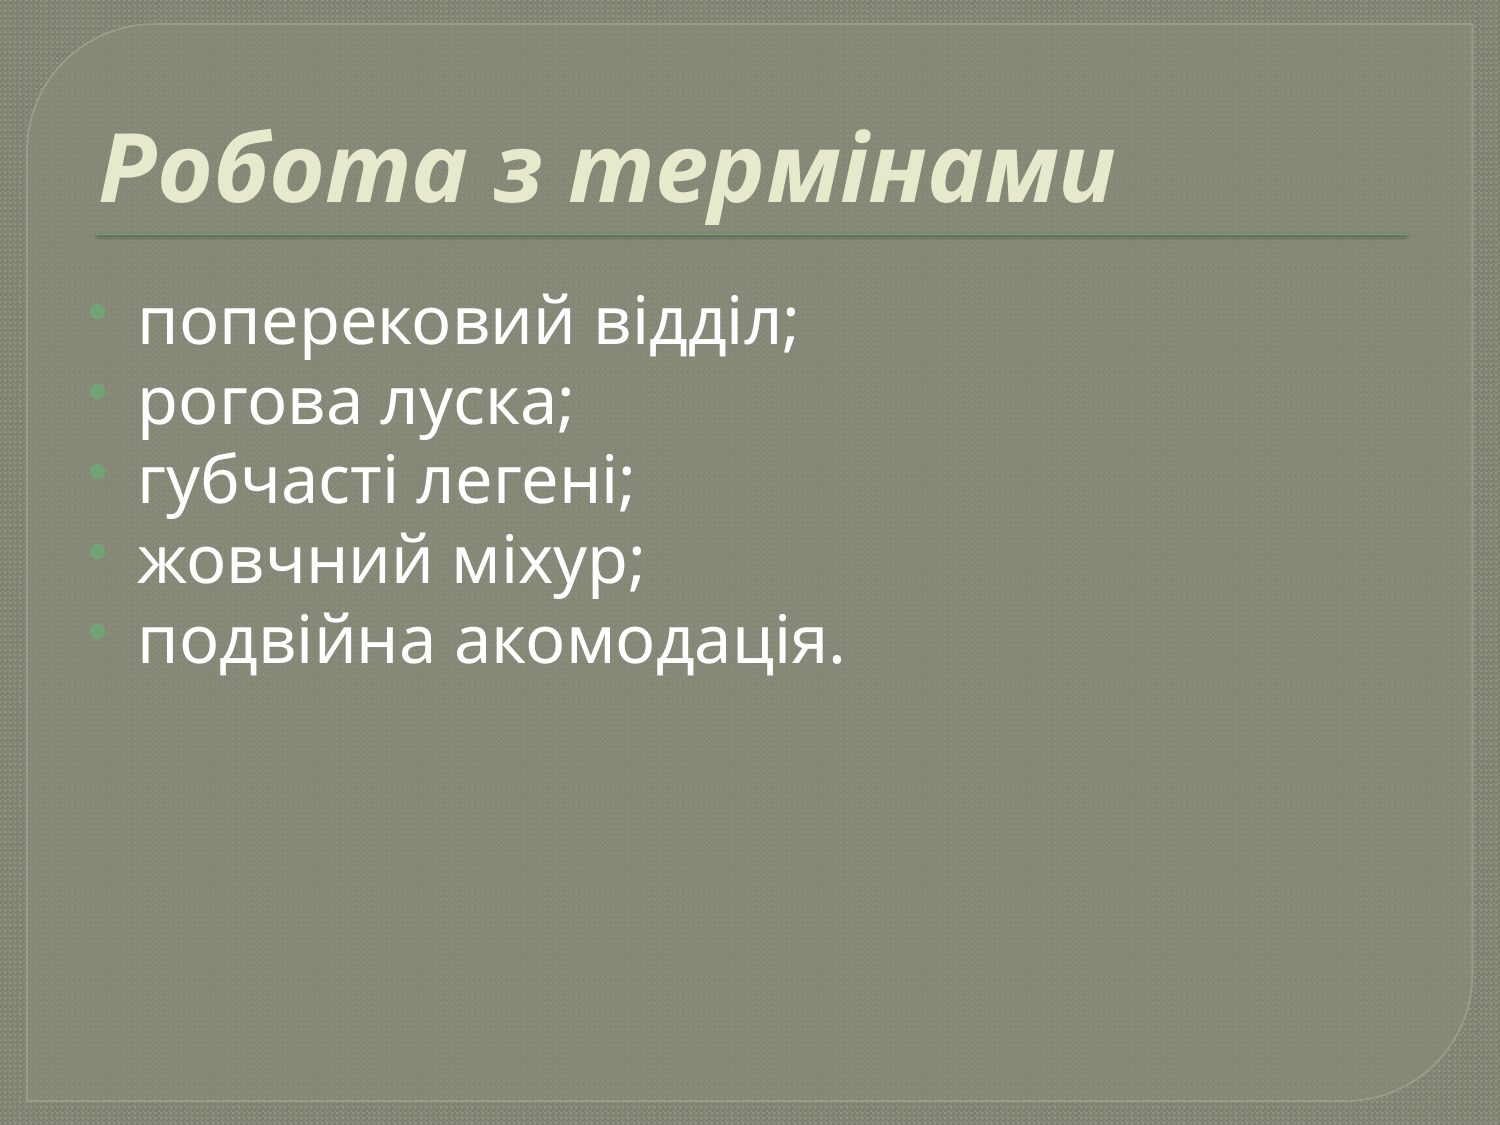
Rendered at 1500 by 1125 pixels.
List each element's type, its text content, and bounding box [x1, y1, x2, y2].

title Робота з термінами [75, 41, 1425, 230]
list поперековий відділ; рогова луска; губчасті легені; жовчний міхур; подвійна акомодація. [75, 270, 1425, 1013]
